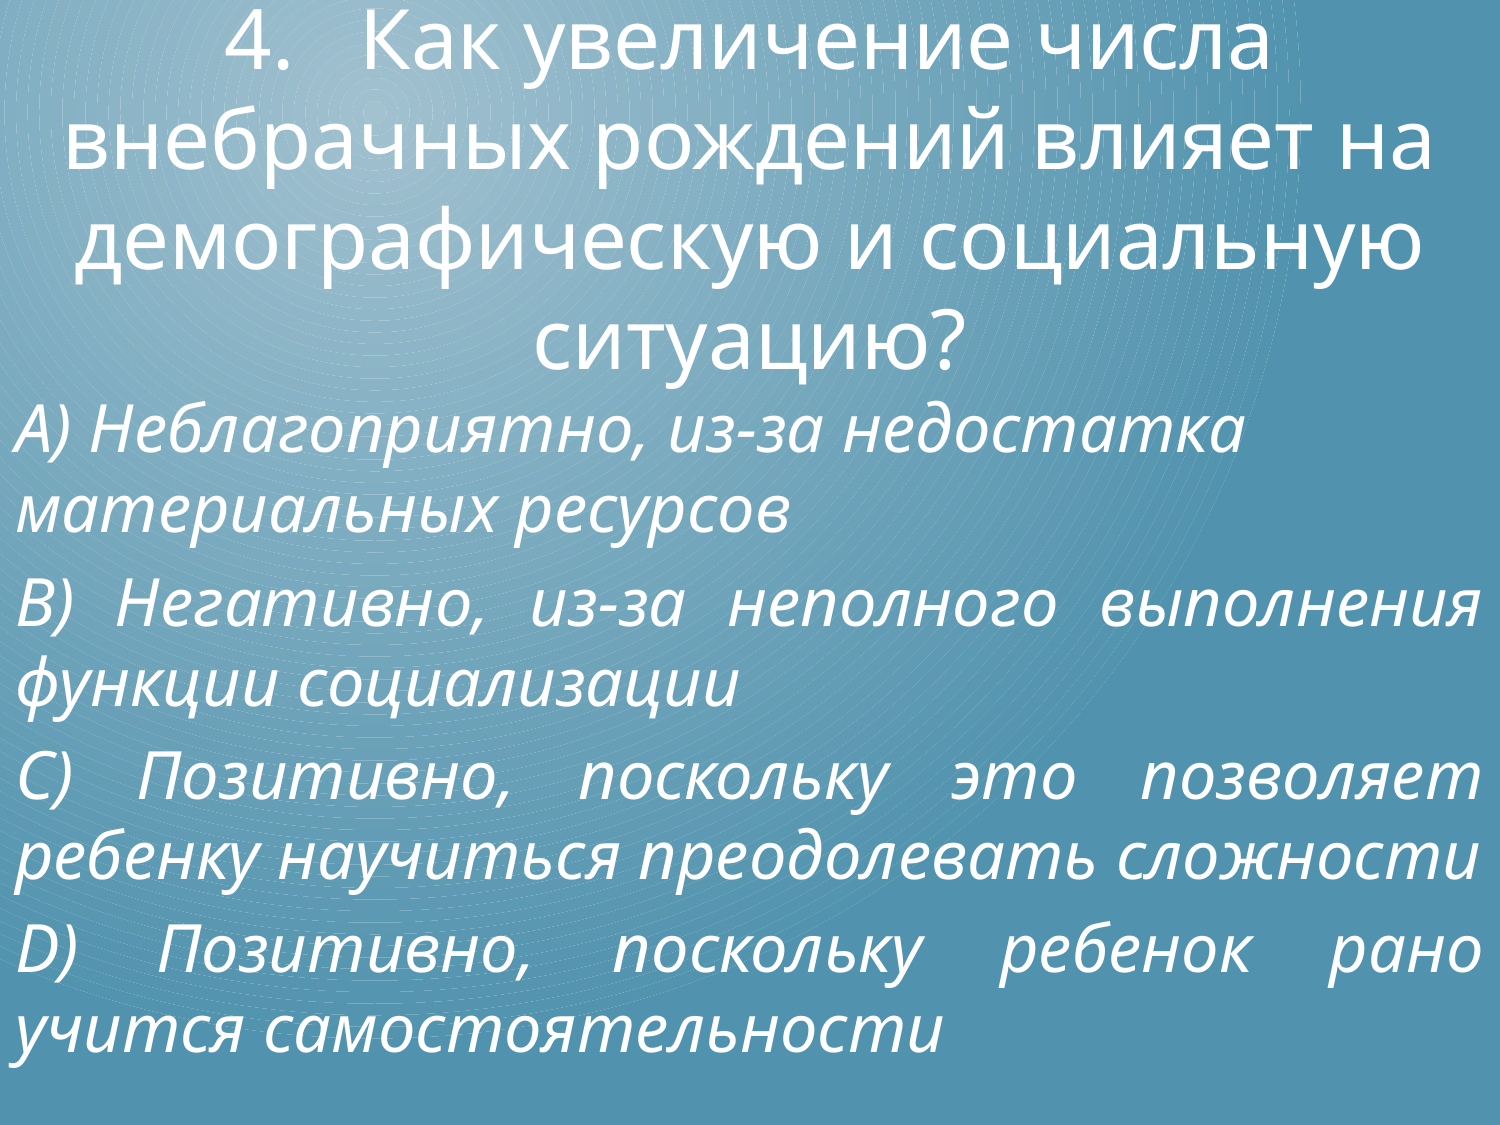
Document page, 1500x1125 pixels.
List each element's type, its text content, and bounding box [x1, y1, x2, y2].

title 4. Как увеличение числа внебрачных рождений влияет на демографическую и социальную ситуацию? [0, 0, 1500, 326]
subtitle А) Неблагоприятно, из-за недостатка материальных ресурсов В) Негативно, из-за неполного выполнения функции социализации С) Позитивно, поскольку это позволяет ребенку научиться преодолевать сложности D) Позитивно, поскольку ребенок рано учится самостоятельности [0, 326, 1500, 1125]
